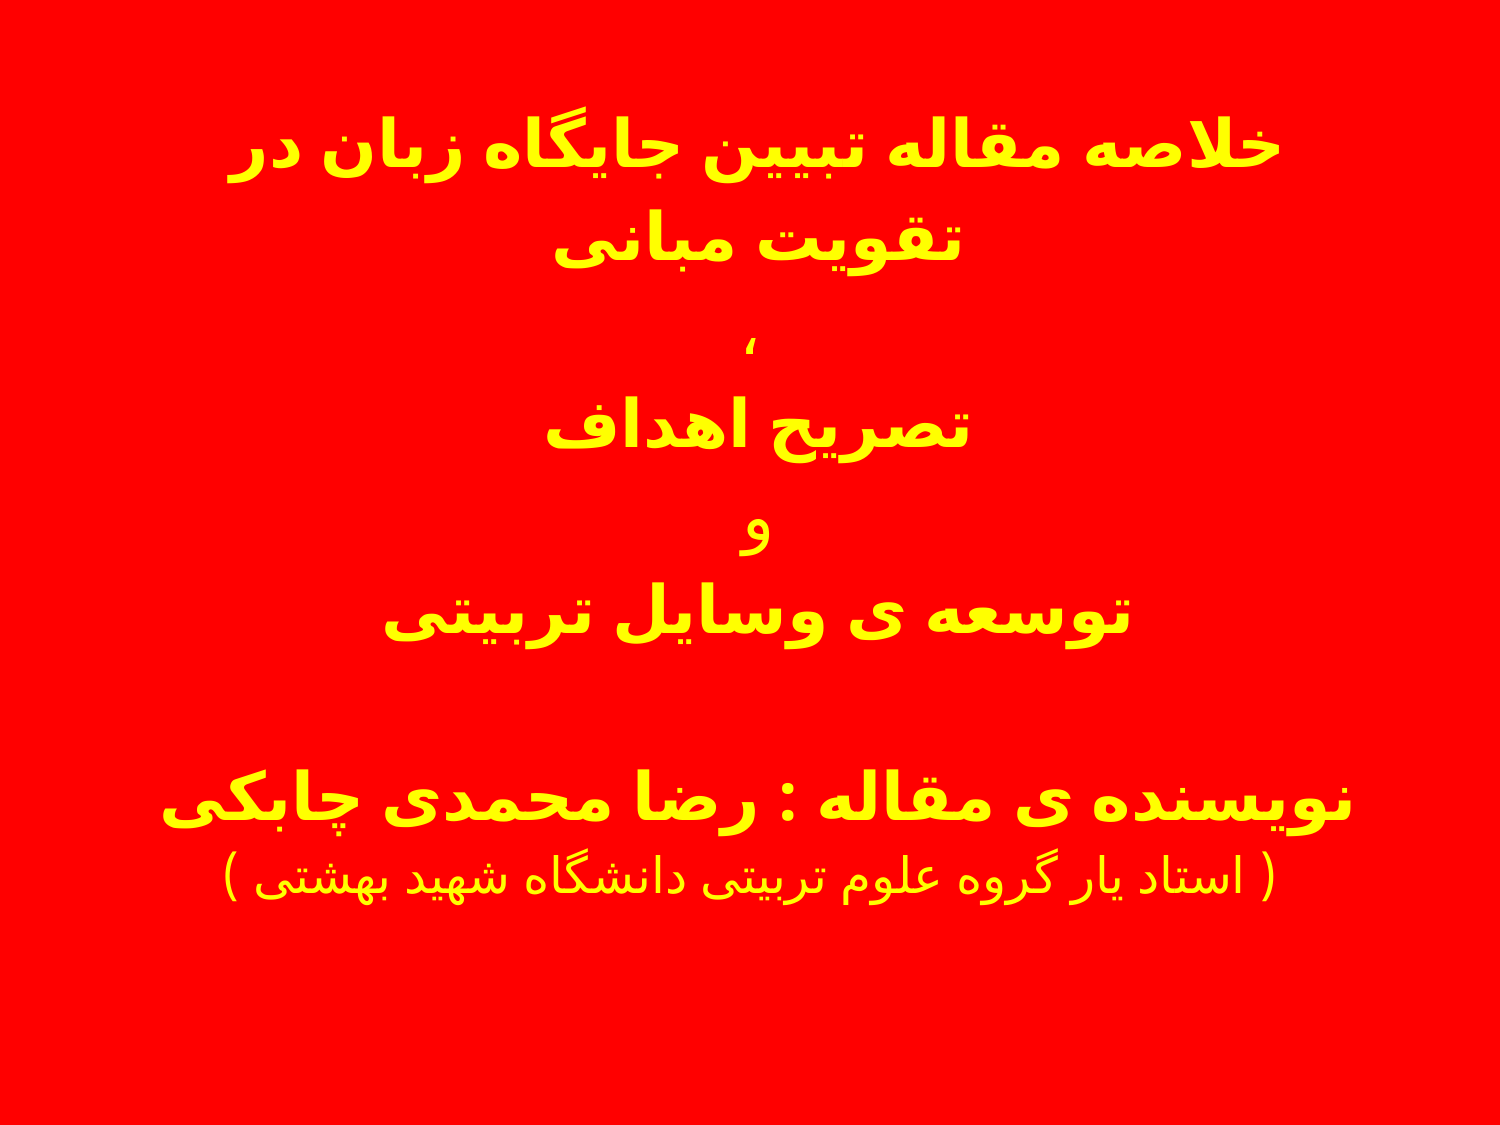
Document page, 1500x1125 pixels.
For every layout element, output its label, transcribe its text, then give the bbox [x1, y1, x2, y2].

list خلاصه مقاله تبیین جایگاه زبان در تقویت مبانی ، تصریح اهداف و توسعه ی وسایل تربیتی نویسنده ی مقاله : رضا محمدی چابکی ( استاد یار گروه علوم تربیتی دانشگاه شهید بهشتی ) [0, 0, 1500, 1125]
